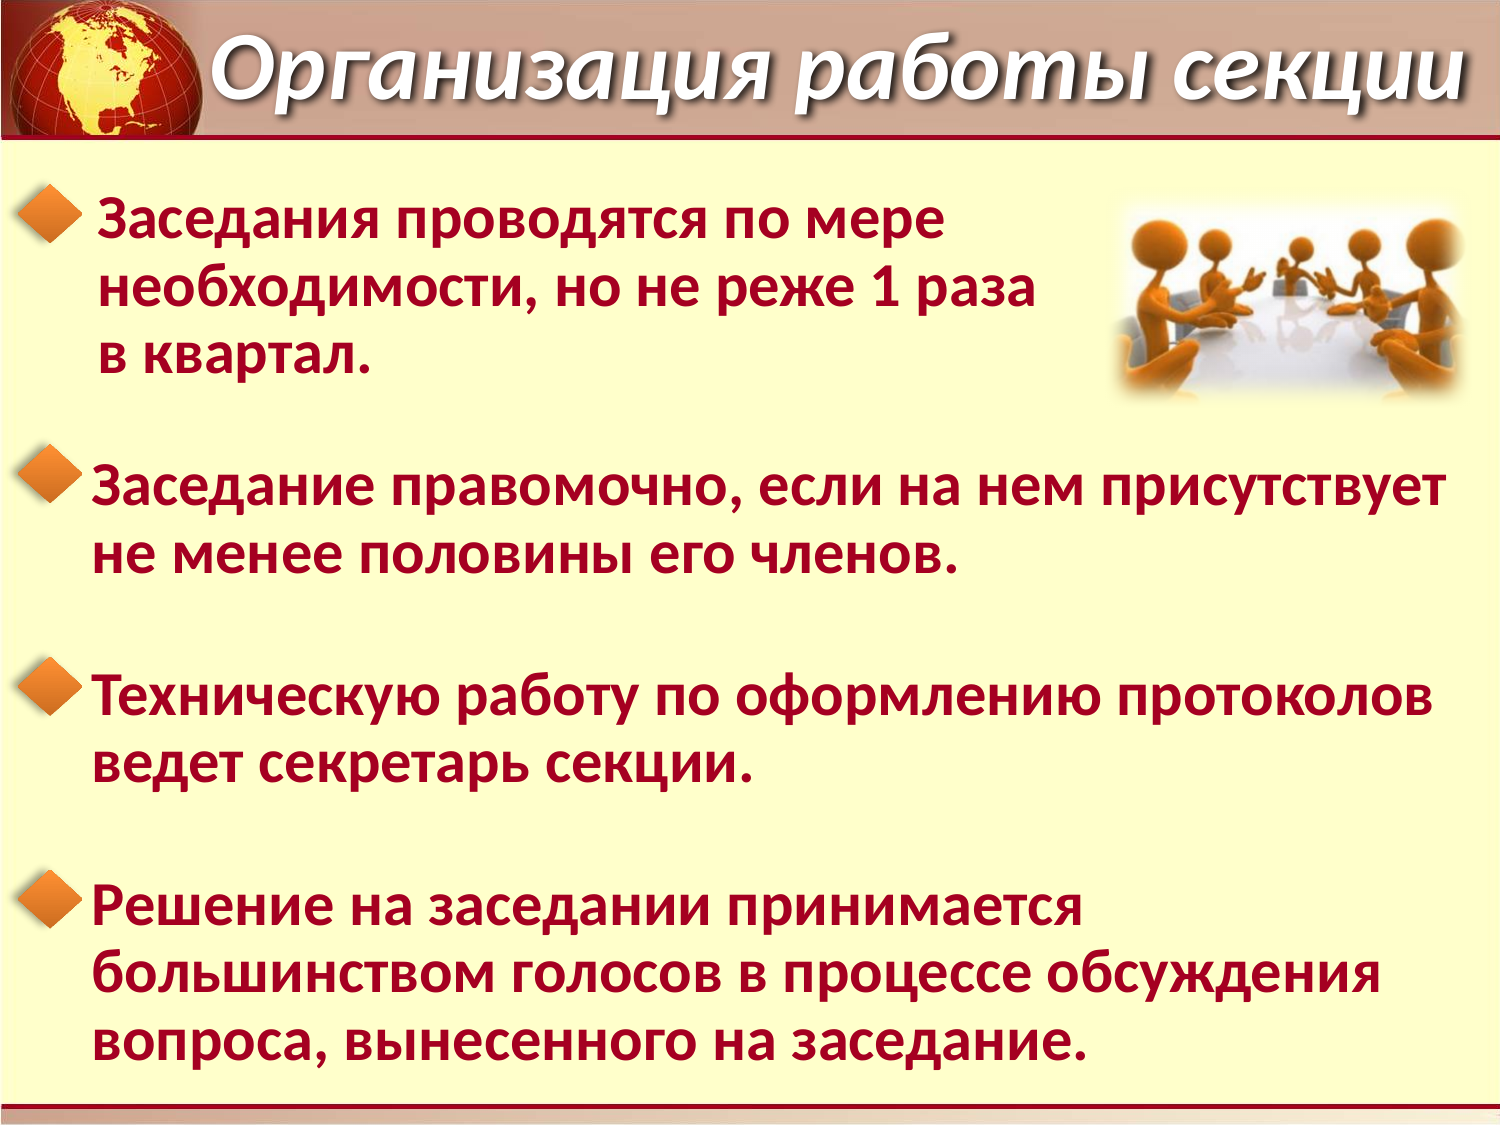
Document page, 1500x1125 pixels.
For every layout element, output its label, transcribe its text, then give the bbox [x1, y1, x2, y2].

text_box Заседание правомочно, если на нем присутствует не менее половины его членов. Техническую работу по оформлению протоколов ведет секретарь секции. Решение на заседании принимается большинством голосов в процессе обсуждения вопроса, вынесенного на заседание. [76, 444, 1500, 1082]
text_box [17, 656, 83, 716]
text_box [17, 444, 83, 504]
picture [0, 0, 1500, 1125]
text_box Заседания проводятся по мере необходимости, но не реже 1 раза в квартал. [82, 177, 1128, 395]
text_box [17, 869, 83, 929]
text_box [17, 184, 83, 244]
text_box Организация работы секции [159, 7, 1500, 128]
